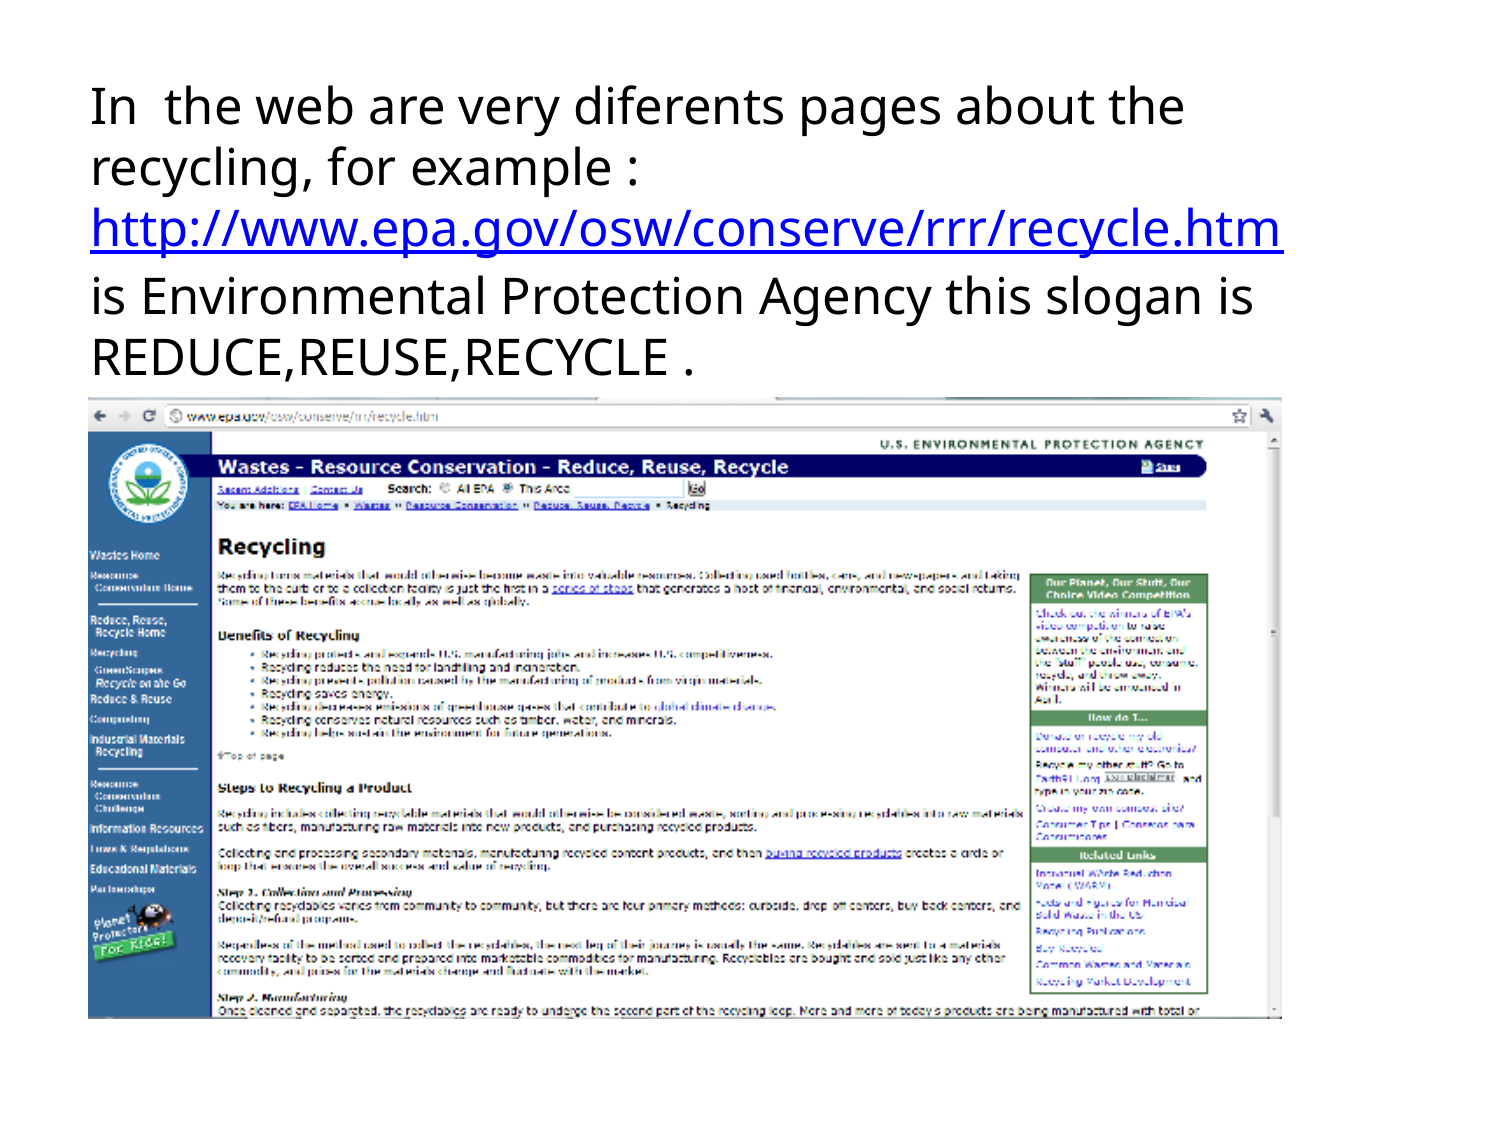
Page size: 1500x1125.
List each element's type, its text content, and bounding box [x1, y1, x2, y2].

list In the web are very diferents pages about the recycling, for example : http://www.epa.gov/osw/conserve/rrr/recycle.htm is Environmental Protection Agency this slogan is REDUCE,REUSE,RECYCLE . [75, 66, 1412, 421]
picture [88, 396, 1282, 1019]
